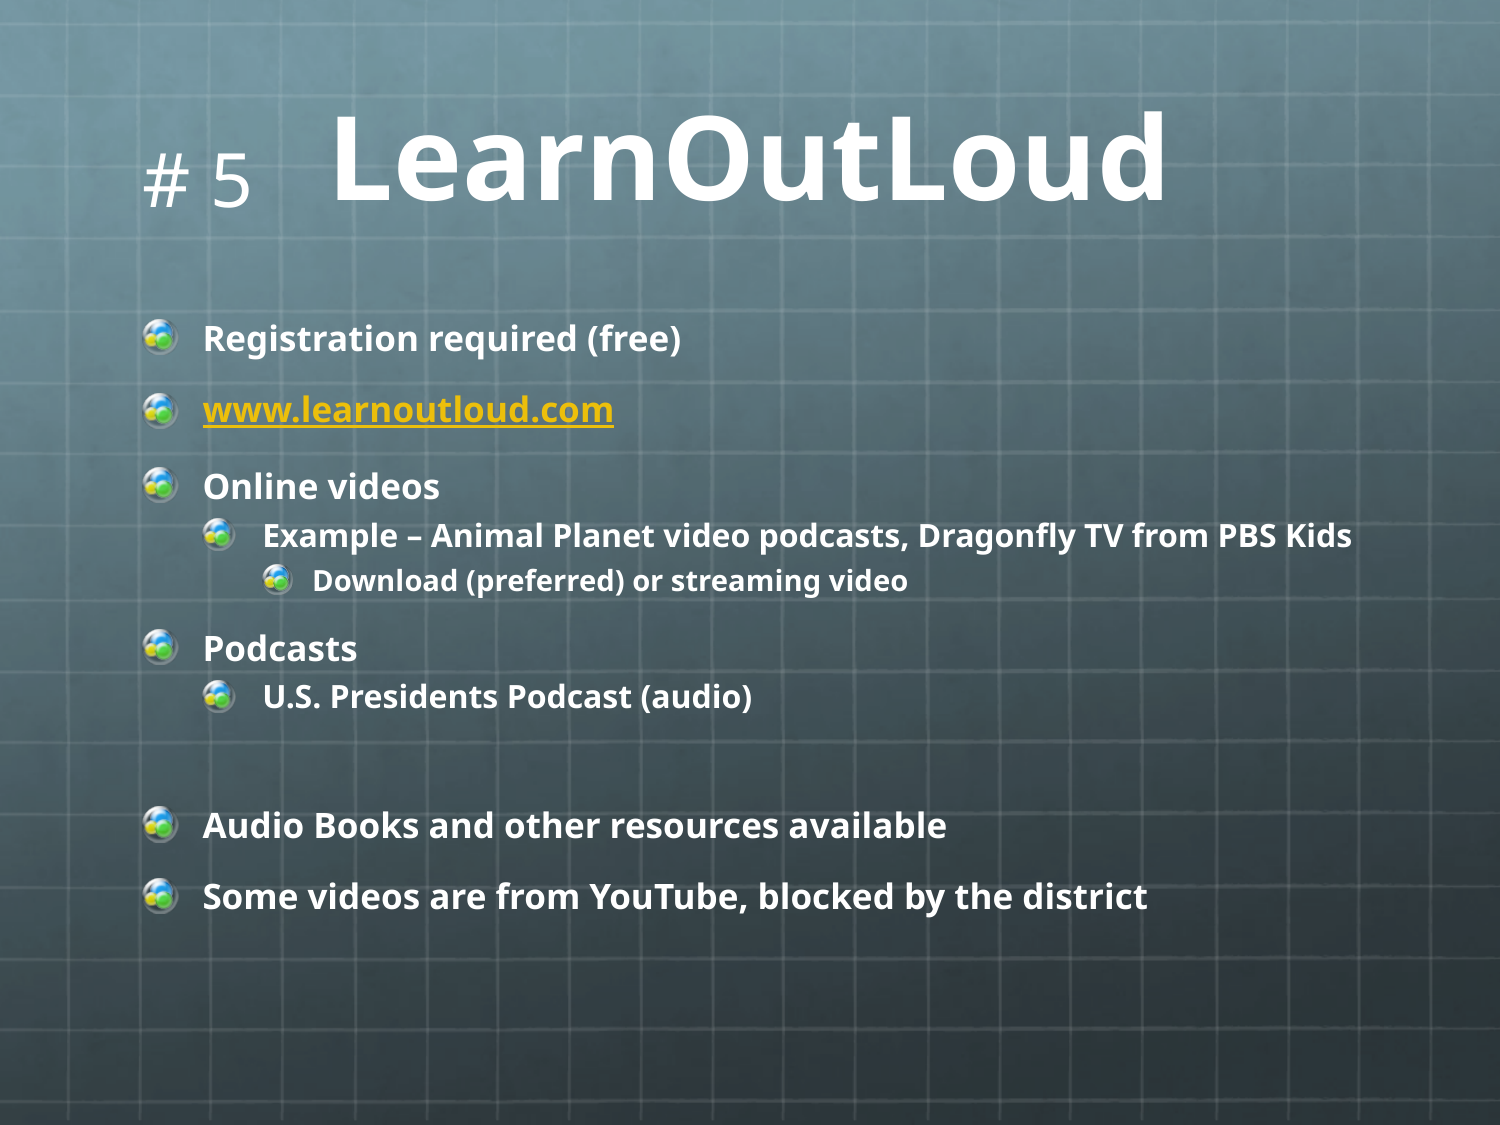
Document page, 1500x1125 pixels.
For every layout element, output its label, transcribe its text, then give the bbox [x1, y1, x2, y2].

list Registration required (free) www.learnoutloud.com Online videos Example – Animal Planet video podcasts, Dragonfly TV from PBS Kids Download (preferred) or streaming video Podcasts U.S. Presidents Podcast (audio) Audio Books and other resources available Some videos are from YouTube, blocked by the district [127, 308, 1372, 958]
title LearnOutLoud [127, 17, 1372, 289]
text_box # 5 [127, 124, 300, 230]
picture [0, 0, 1500, 1125]
